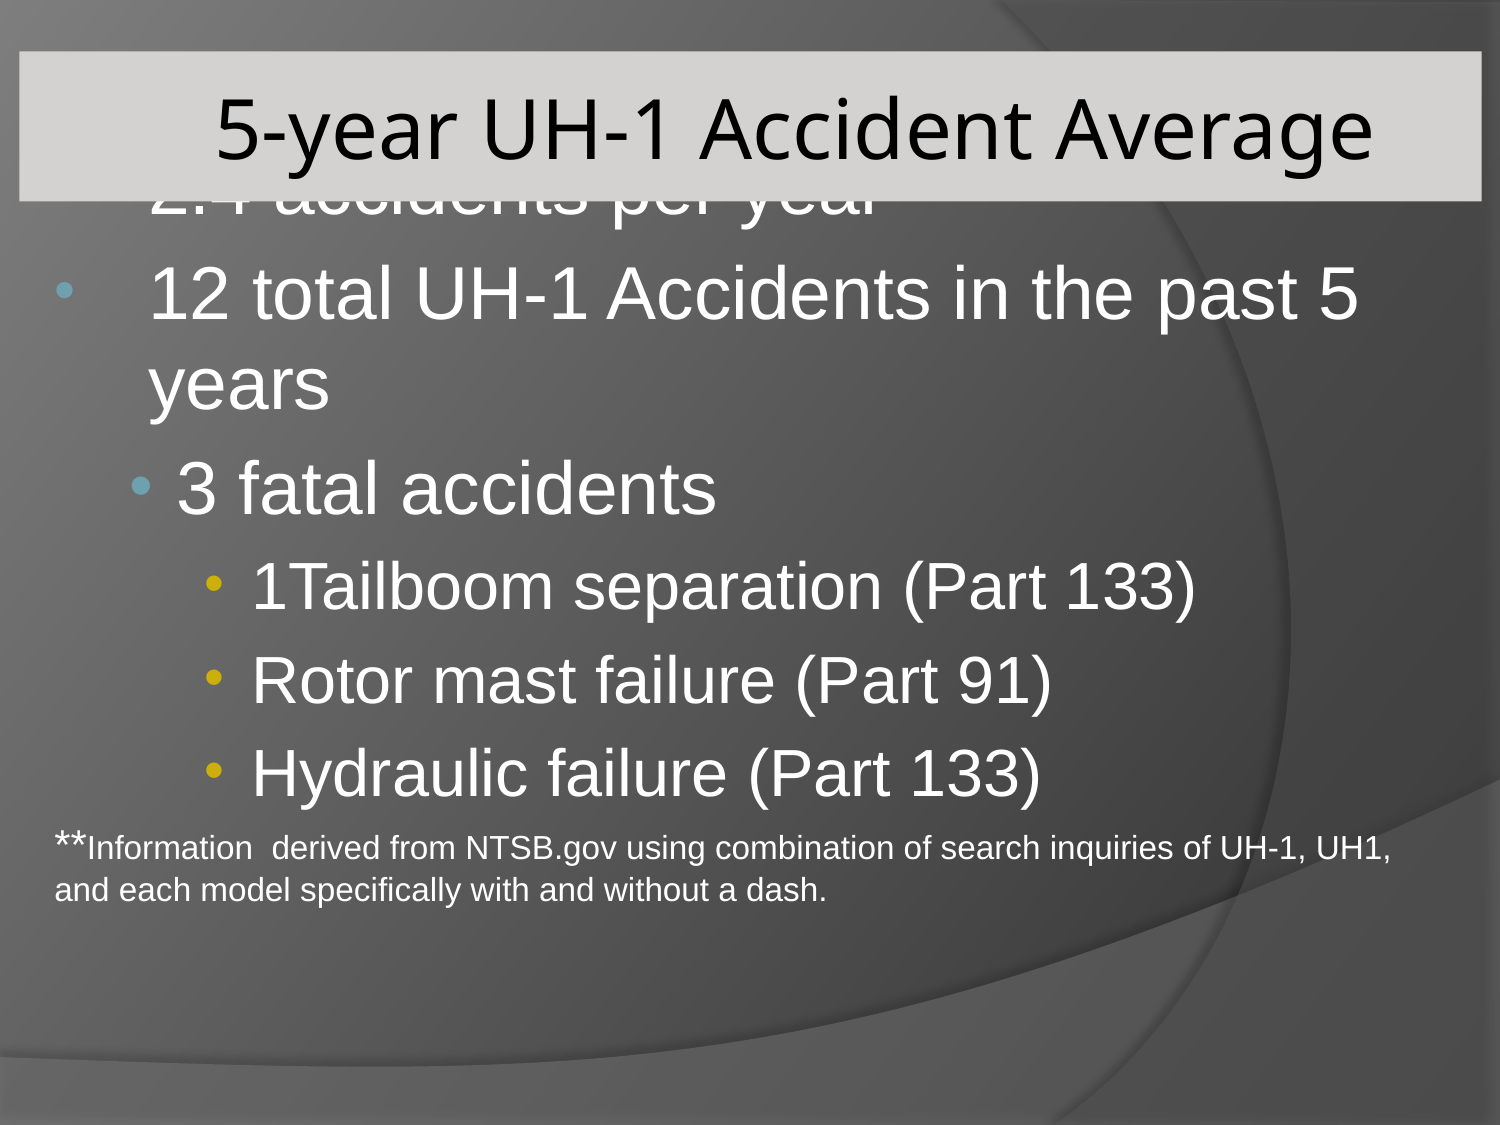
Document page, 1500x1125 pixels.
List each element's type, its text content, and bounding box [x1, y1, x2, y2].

subtitle 2.4 accidents per year 12 total UH-1 Accidents in the past 5 years 3 fatal accidents 1Tailboom separation (Part 133) Rotor mast failure (Part 91) Hydraulic failure (Part 133) **Information derived from NTSB.gov using combination of search inquiries of UH-1, UH1, and each model specifically with and without a dash. [39, 202, 1434, 1025]
text_box 5-year UH-1 Accident Average [19, 51, 1482, 202]
